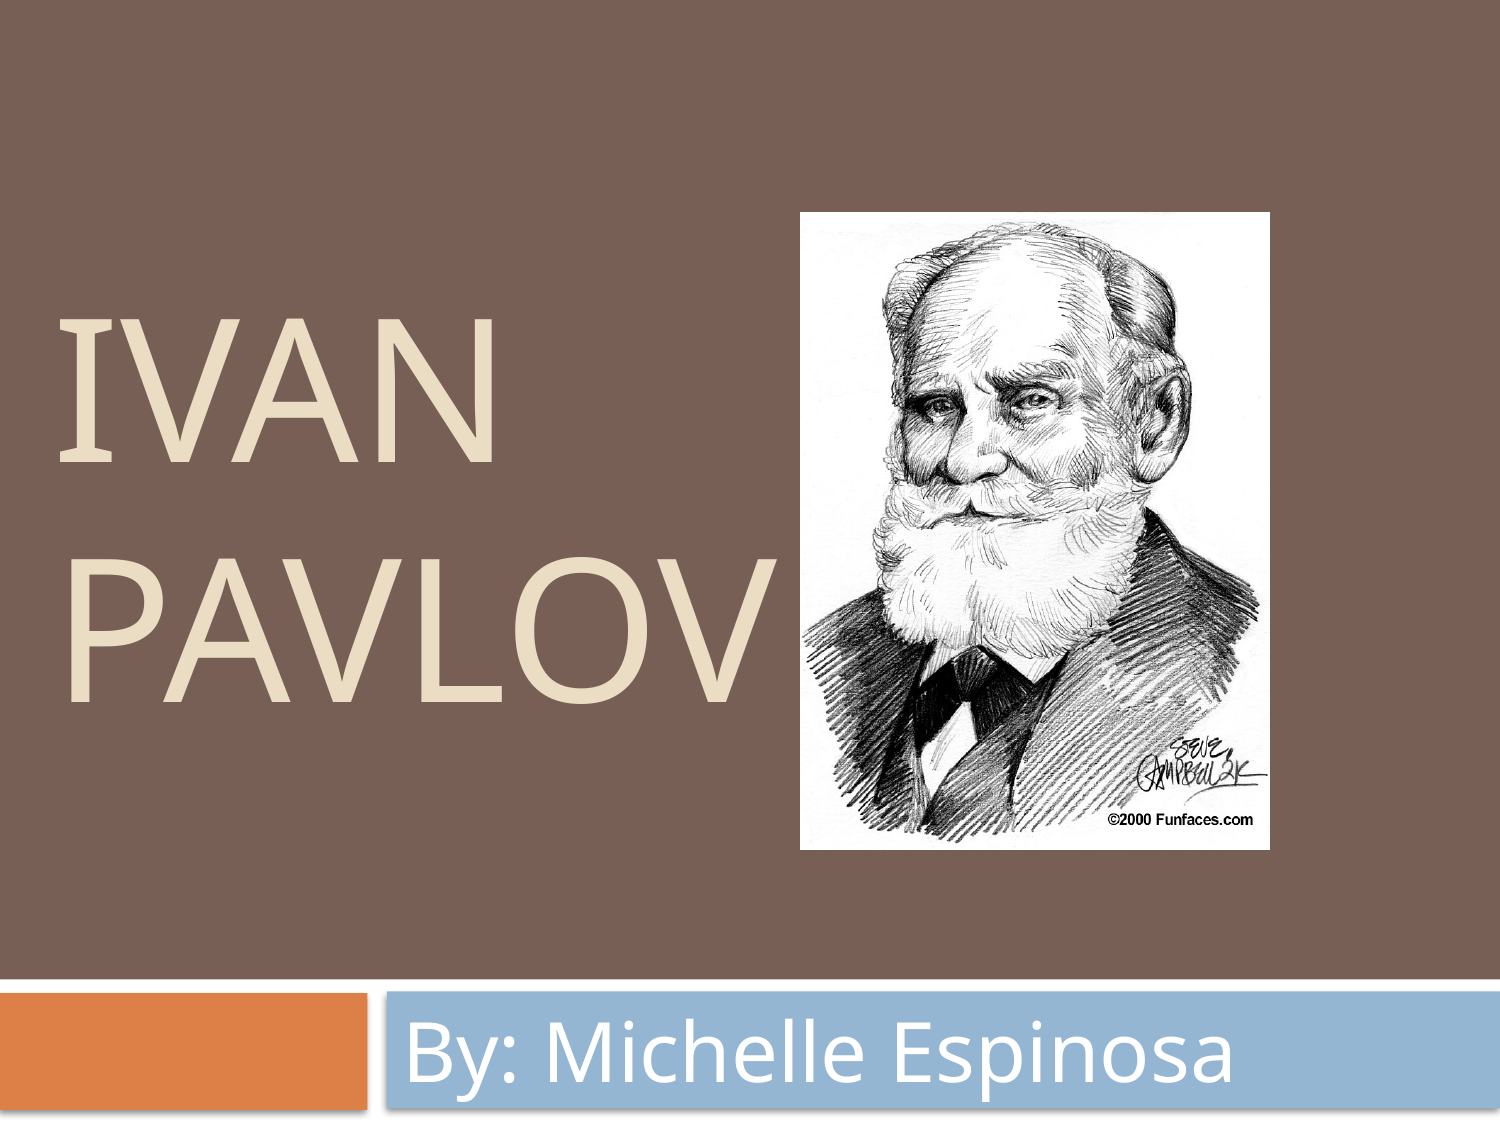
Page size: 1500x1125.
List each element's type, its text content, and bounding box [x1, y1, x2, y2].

subtitle By: Michelle Espinosa [387, 992, 1488, 1105]
title IVAN PAVLOV [37, 112, 1275, 750]
picture [799, 212, 1270, 851]
